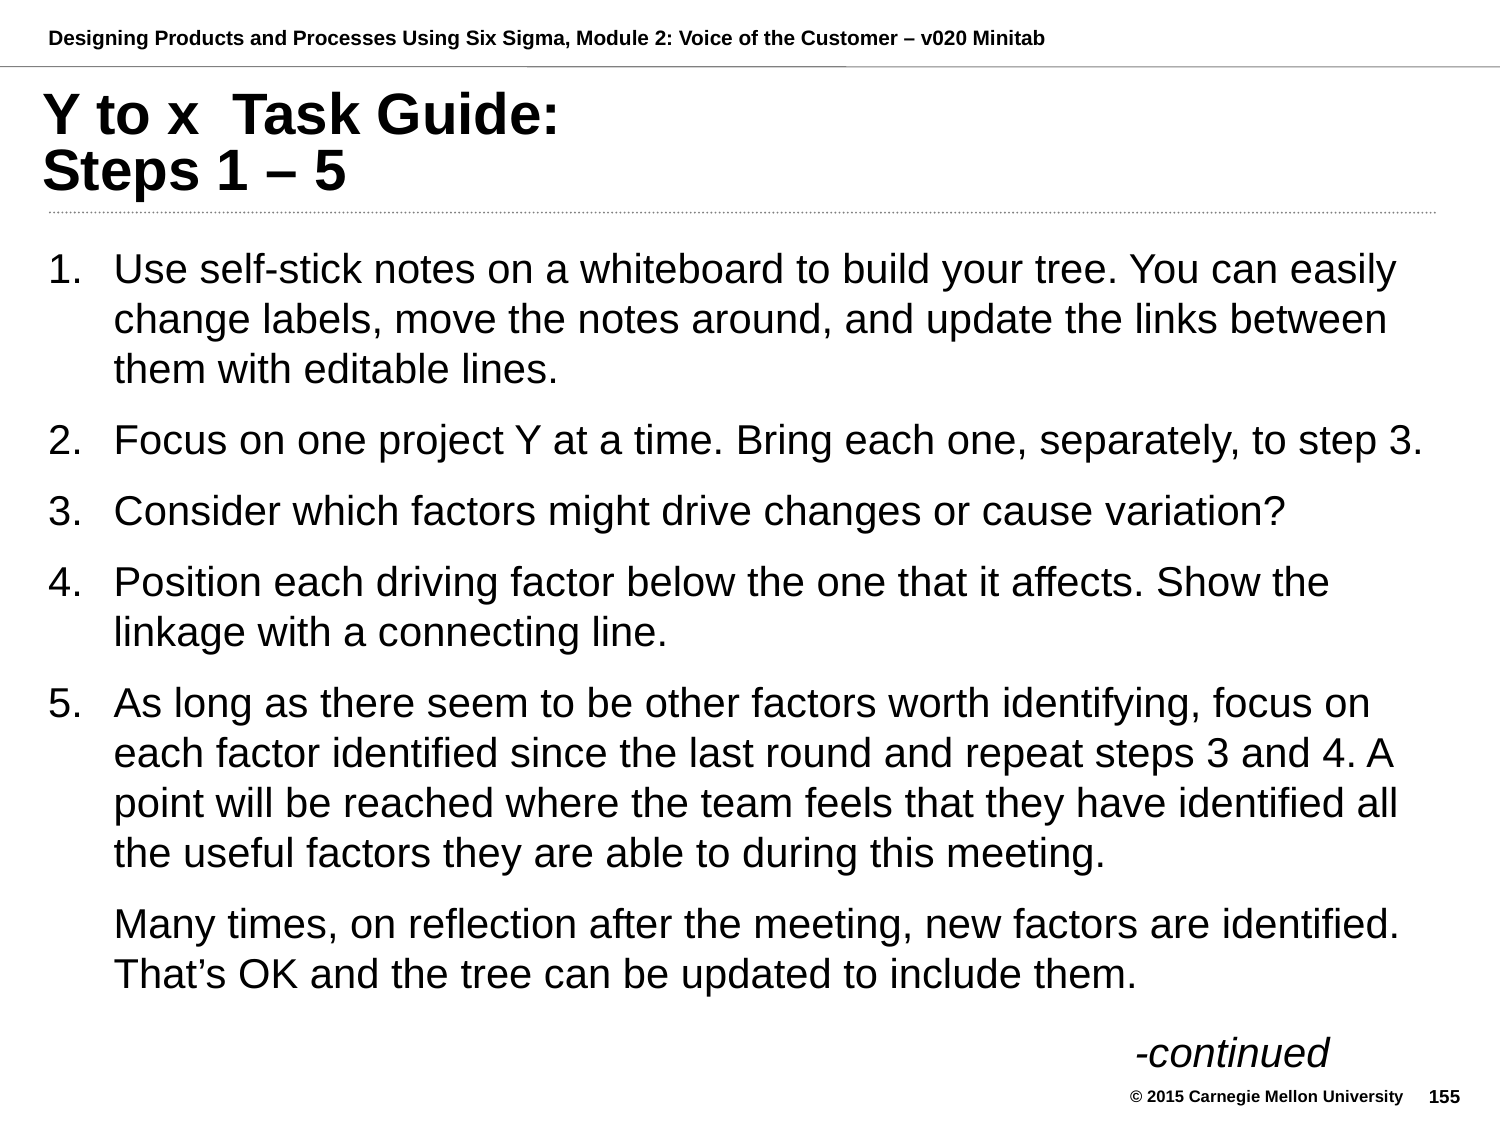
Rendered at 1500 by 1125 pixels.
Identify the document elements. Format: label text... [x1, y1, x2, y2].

text_box Use self-stick notes on a whiteboard to build your tree. You can easily change labels, move the notes around, and update the links between them with editable lines. Focus on one project Y at a time. Bring each one, separately, to step 3. Consider which factors might drive changes or cause variation? Position each driving factor below the one that it affects. Show the linkage with a connecting line. As long as there seem to be other factors worth identifying, focus on each factor identified since the last round and repeat steps 3 and 4. A point will be reached where the team feels that they have identified all the useful factors they are able to during this meeting. Many times, on reflection after the meeting, new factors are identified. That’s OK and the tree can be updated to include them. [48, 242, 1436, 1005]
text_box -continued [1119, 1018, 1424, 1083]
title Y to x Task Guide: Steps 1 – 5 [42, 89, 1438, 202]
